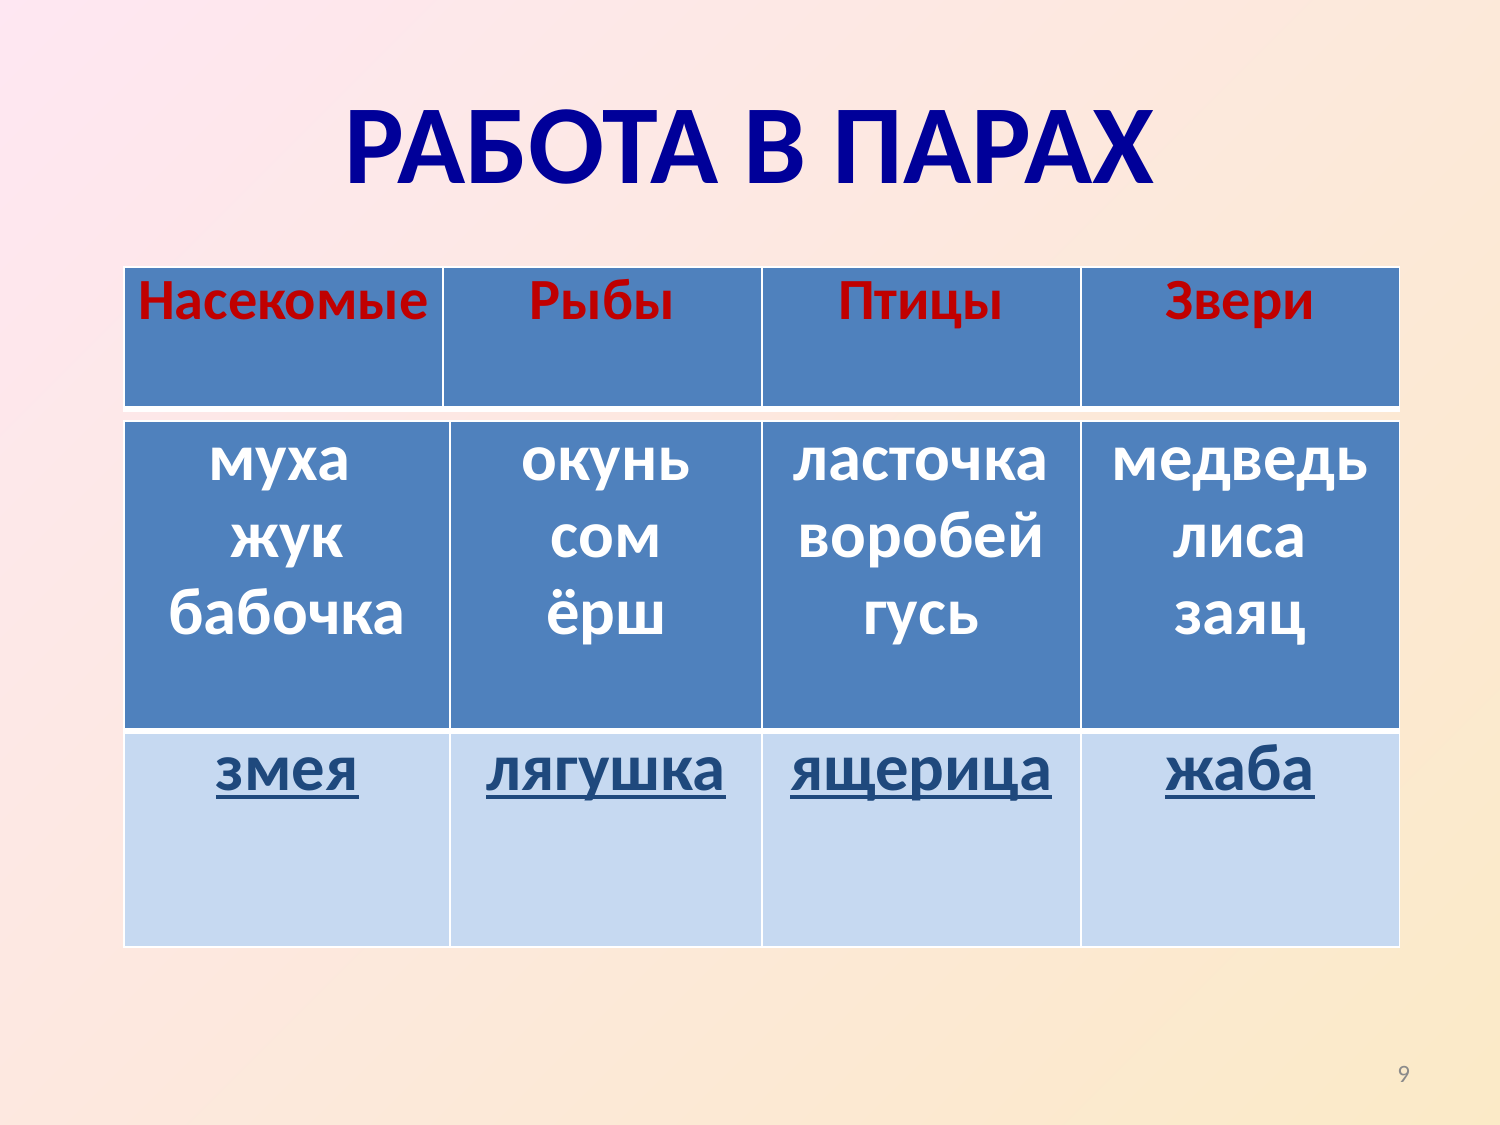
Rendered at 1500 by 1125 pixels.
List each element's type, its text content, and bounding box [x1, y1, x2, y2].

table_header Рыбы [444, 268, 761, 406]
table_cell жаба [1082, 734, 1399, 946]
table_header Звери [1082, 268, 1399, 406]
table_cell лягушка [451, 734, 761, 946]
table_cell змея [125, 734, 449, 946]
table_header муха жук бабочка [125, 422, 449, 728]
table_cell ящерица [763, 734, 1080, 946]
table_header Птицы [763, 268, 1080, 406]
table_header ласточка воробей гусь [763, 422, 1080, 728]
slide_number 9 [1074, 1042, 1425, 1103]
title РАБОТА В ПАРАХ [75, 45, 1425, 233]
table_header медведь лиса заяц [1082, 422, 1399, 728]
table_header Насекомые [125, 268, 442, 406]
table_header окунь сом ёрш [451, 422, 761, 728]
